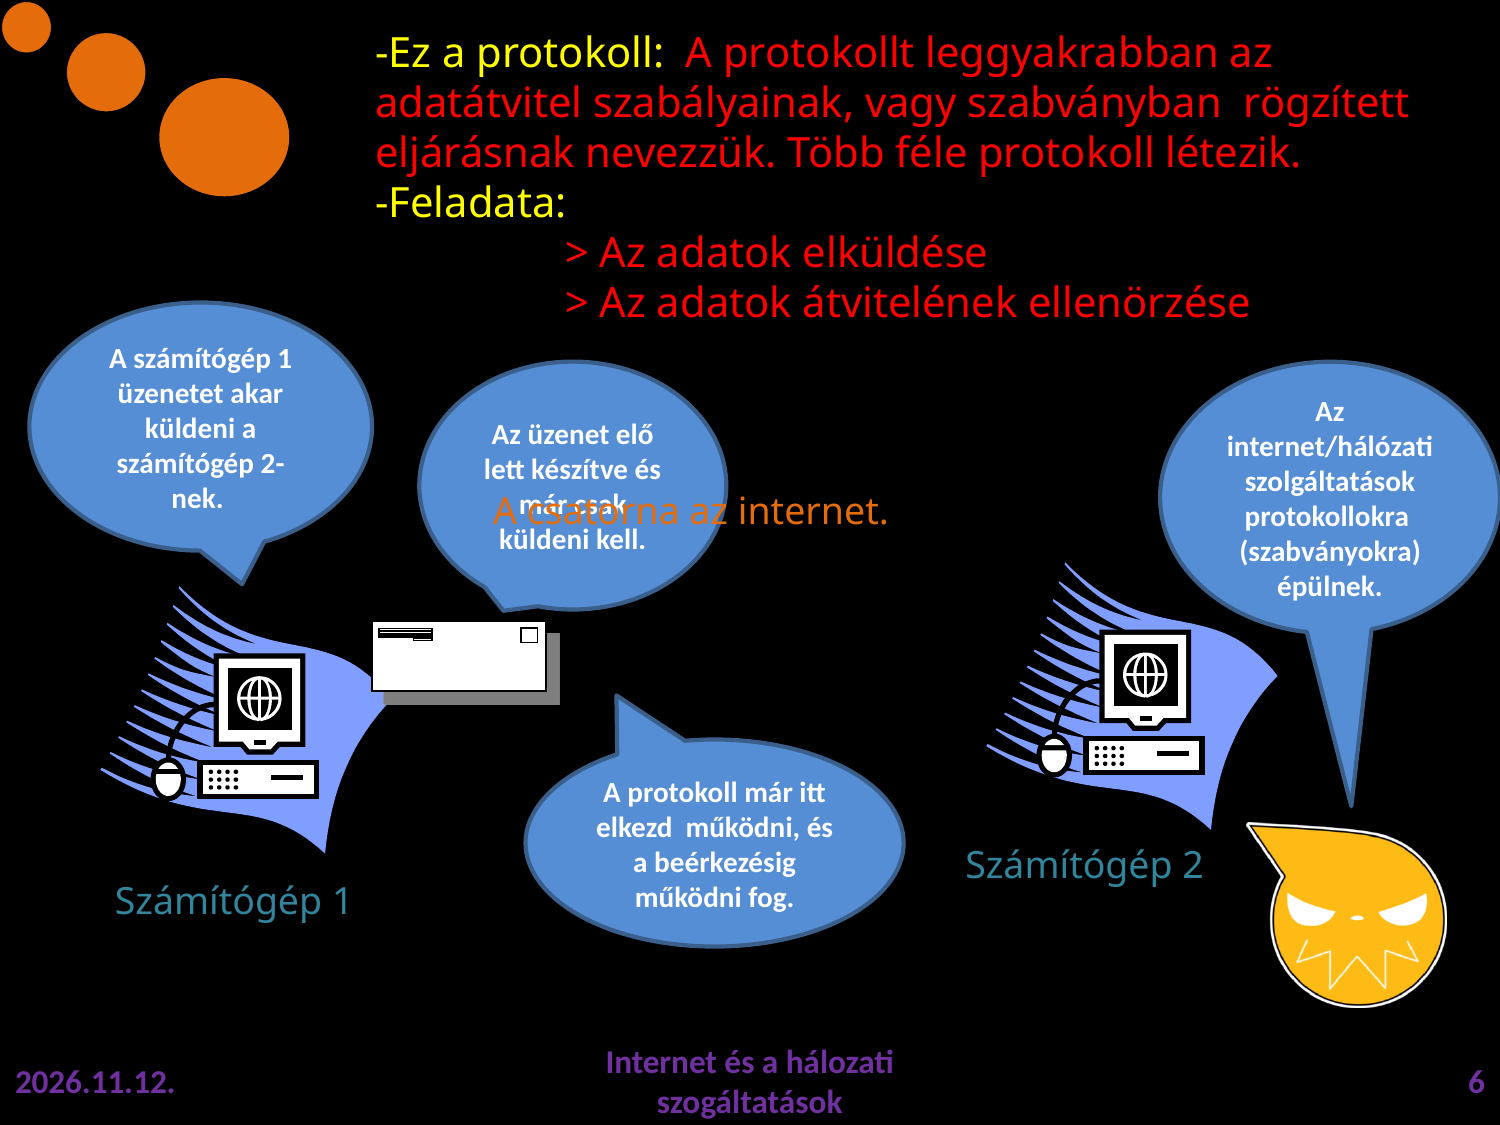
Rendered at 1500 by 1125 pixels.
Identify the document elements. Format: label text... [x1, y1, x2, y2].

text_box Számítógép 2 [950, 834, 1270, 894]
text_box Számítógép 1 [100, 869, 431, 930]
text_box [396, 621, 547, 691]
text_box A számítógép 1 üzenetet akar küldeni a számítógép 2-nek. [27, 300, 375, 584]
text_box Az üzenet elő lett készítve és már csak küldeni kell. [417, 359, 729, 613]
text_box A csatorna az internet. [478, 479, 1022, 540]
text_box Az internet/hálózati szolgáltatások protokollokra (szabványokra) épülnek. [1157, 359, 1500, 809]
footer Internet és a hálozati szogáltatások [512, 1034, 988, 1125]
text_box [0, 0, 56, 57]
text_box A protokoll már itt elkezd működni, és a beérkezésig működni fog. [523, 693, 906, 949]
text_box [157, 75, 292, 199]
text_box [62, 28, 150, 116]
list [99, 585, 392, 854]
slide_number 6 [1116, 1034, 1500, 1125]
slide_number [0, 1034, 373, 1125]
title -Ez a protokoll: A protokollt leggyakrabban az adatátvitel szabályainak, vagy szabványban rögzített eljárásnak nevezzük. Több féle protokoll létezik. -Feladata: > Az adatok elküldése > Az adatok átvitelének ellenörzése [359, 0, 1500, 405]
picture [985, 562, 1447, 1008]
